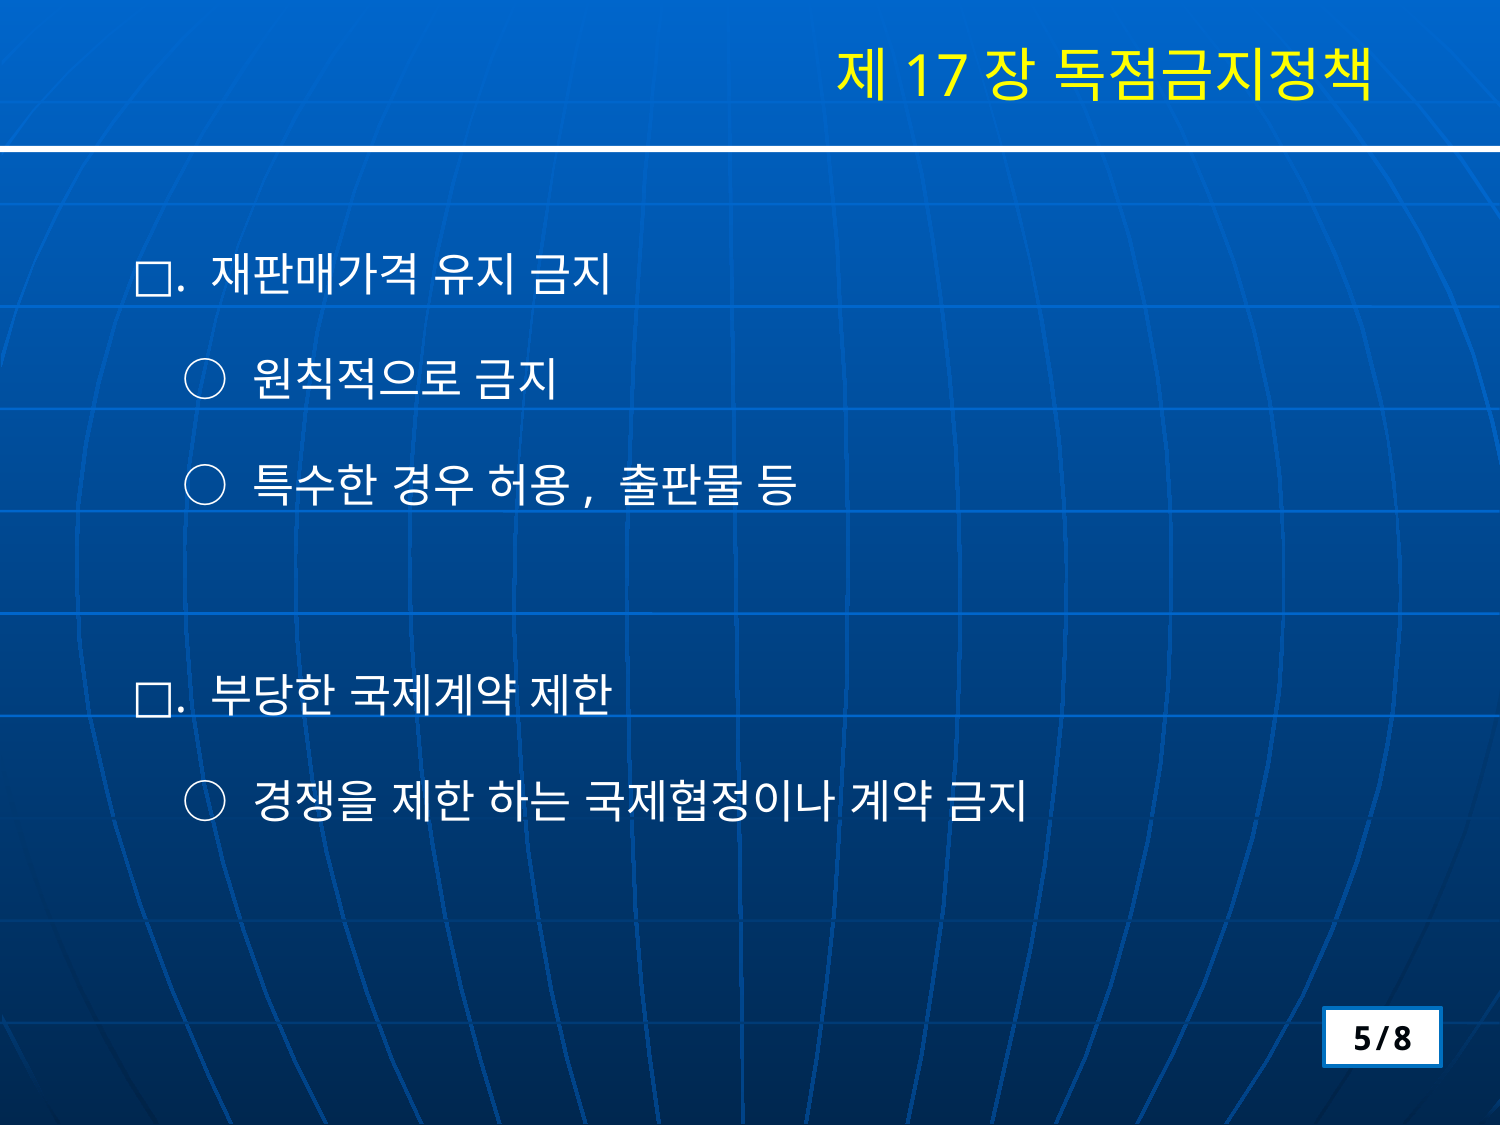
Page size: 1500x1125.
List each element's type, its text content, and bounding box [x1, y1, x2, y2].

text_box □. 재판매가격 유지 금지 ○ 원칙적으로 금지 ○ 특수한 경우 허용, 출판물 등 □. 부당한 국제계약 제한 ○ 경쟁을 제한 하는 국제협정이나 계약 금지 [117, 210, 1348, 835]
text_box 제17장 독점금지정책 [821, 31, 1406, 116]
text_box 5/8 [1322, 1006, 1443, 1068]
